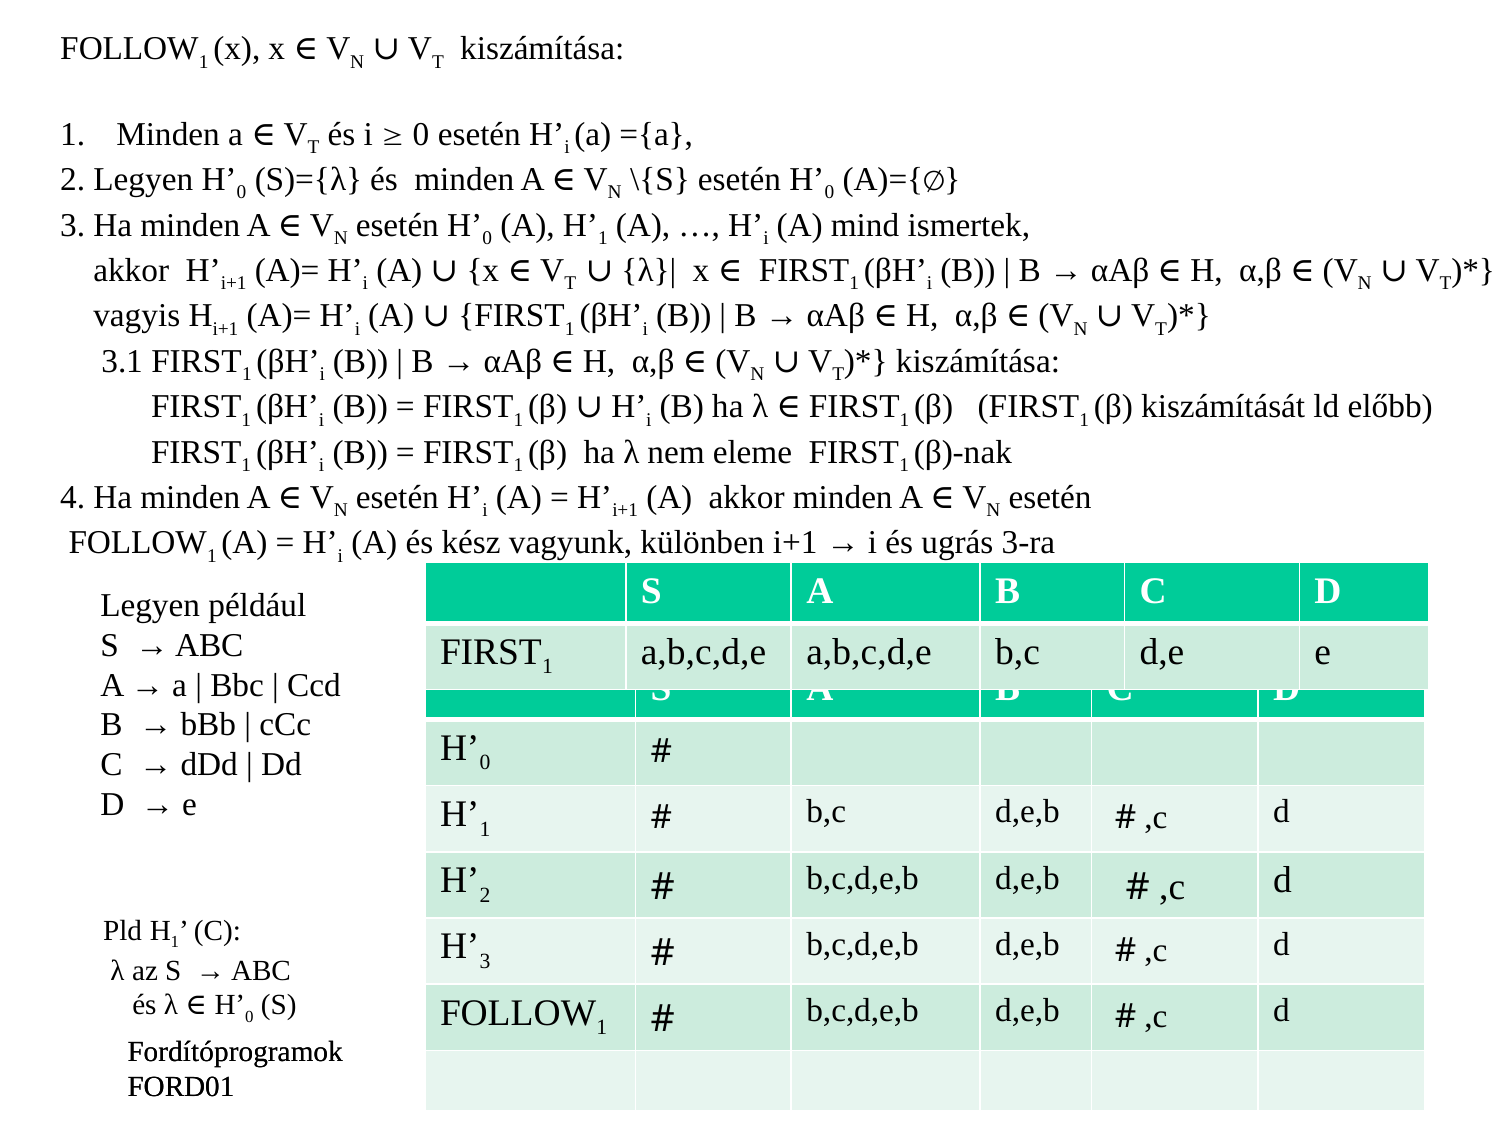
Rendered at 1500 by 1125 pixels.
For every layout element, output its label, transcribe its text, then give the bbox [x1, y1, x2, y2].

table_cell b,c,d,e,b [792, 853, 979, 917]
table_cell b,c [981, 626, 1124, 689]
table_cell FIRST1 [426, 626, 625, 689]
table_cell a,b,c,d,e [627, 626, 790, 689]
table_cell H’2 [426, 853, 635, 917]
table_cell H’1 [426, 786, 635, 851]
table_cell d [1259, 853, 1424, 917]
table_cell d,e,b [981, 786, 1091, 851]
table_cell [792, 1051, 979, 1110]
table_header D [1259, 690, 1424, 717]
table_cell d,e [1125, 626, 1299, 689]
table_header B [981, 563, 1124, 621]
table_cell # [636, 853, 790, 917]
table_cell # [636, 985, 790, 1050]
table_header [426, 690, 635, 717]
table_cell [1259, 1051, 1424, 1110]
table_cell d [1259, 985, 1424, 1050]
table_cell FOLLOW1 [426, 985, 635, 1050]
table_header C [1092, 690, 1257, 717]
table_header A [792, 563, 979, 621]
text_box Legyen például S → ABC A → a | Bbc | Ccd B → bBb | cCc C → dDd | Dd D → e [85, 575, 357, 890]
table_cell b,c,d,e,b [792, 919, 979, 983]
table_cell # [636, 786, 790, 851]
table_cell b,c,d,e,b [792, 985, 979, 1050]
table_cell [636, 1051, 790, 1110]
table_cell d [1259, 919, 1424, 983]
table_header [426, 563, 625, 621]
table_cell [1092, 722, 1257, 785]
table_cell [981, 722, 1091, 785]
table_header S [627, 563, 790, 621]
table_cell # ,c [1092, 919, 1257, 983]
table_cell d,e,b [981, 919, 1091, 983]
table_cell d,e,b [981, 985, 1091, 1050]
table_cell H’3 [426, 919, 635, 983]
table_header S [636, 690, 790, 717]
table_cell # [636, 722, 790, 785]
table_cell # ,c [1092, 786, 1257, 851]
table_cell [1259, 722, 1424, 785]
table_cell [981, 1051, 1091, 1110]
text_box Fordítóprogramok FORD01 [112, 1024, 424, 1100]
table_cell H’0 [426, 722, 635, 785]
table_header B [981, 690, 1091, 717]
table_cell # ,c [1092, 853, 1257, 917]
table_header D [1300, 563, 1428, 621]
table_cell # [636, 919, 790, 983]
text_box FOLLOW1 (x), x ∈ VN ∪ VT kiszámítása: Minden a ∈ VT és i  0 esetén H’i (a) ={a}, 2. Legyen H’0 (S)={λ} és minden A ∈ VN \{S} esetén H’0 (A)={∅} 3. Ha minden A ∈ VN esetén H’0 (A), H’1 (A), …, H’i (A) mind ismertek, akkor H’i+1 (A)= H’i (A) ∪ {x ∈ VT ∪ {λ}| x ∈ FIRST1 (βH’i (B)) | B → αAβ ∈ H, α,β ∈ (VN ∪ VT)*} vagyis Hi+1 (A)= H’i (A) ∪ {FIRST1 (βH’i (B)) | B → αAβ ∈ H, α,β ∈ (VN ∪ VT)*} 3.1 FIRST1 (βH’i (B)) | B → αAβ ∈ H, α,β ∈ (VN ∪ VT)*} kiszámítása: FIRST1 (βH’i (B)) = FIRST1 (β) ∪ H’i (B) ha λ ∈ FIRST1 (β) (FIRST1 (β) kiszámítását ld előbb) FIRST1 (βH’i (B)) = FIRST1 (β) ha λ nem eleme FIRST1 (β)-nak 4. Ha minden A ∈ VN esetén H’i (A) = H’i+1 (A) akkor minden A ∈ VN esetén FOLLOW1 (A) = H’i (A) és kész vagyunk, különben i+1 → i és ugrás 3-ra [45, 19, 1500, 574]
table_cell d,e,b [981, 853, 1091, 917]
table_cell [426, 1051, 635, 1110]
table_cell e [1300, 626, 1428, 689]
table_cell b,c [792, 786, 979, 851]
table_header C [1125, 563, 1299, 621]
table_cell a,b,c,d,e [792, 626, 979, 689]
table_cell [1092, 1051, 1257, 1110]
table_cell # ,c [1092, 985, 1257, 1050]
table_cell d [1259, 786, 1424, 851]
text_box Pld H1’ (C): λ az S → ABC és λ ∈ H’0 (S) [88, 903, 337, 1033]
table_header A [792, 690, 979, 717]
table_cell [792, 722, 979, 785]
